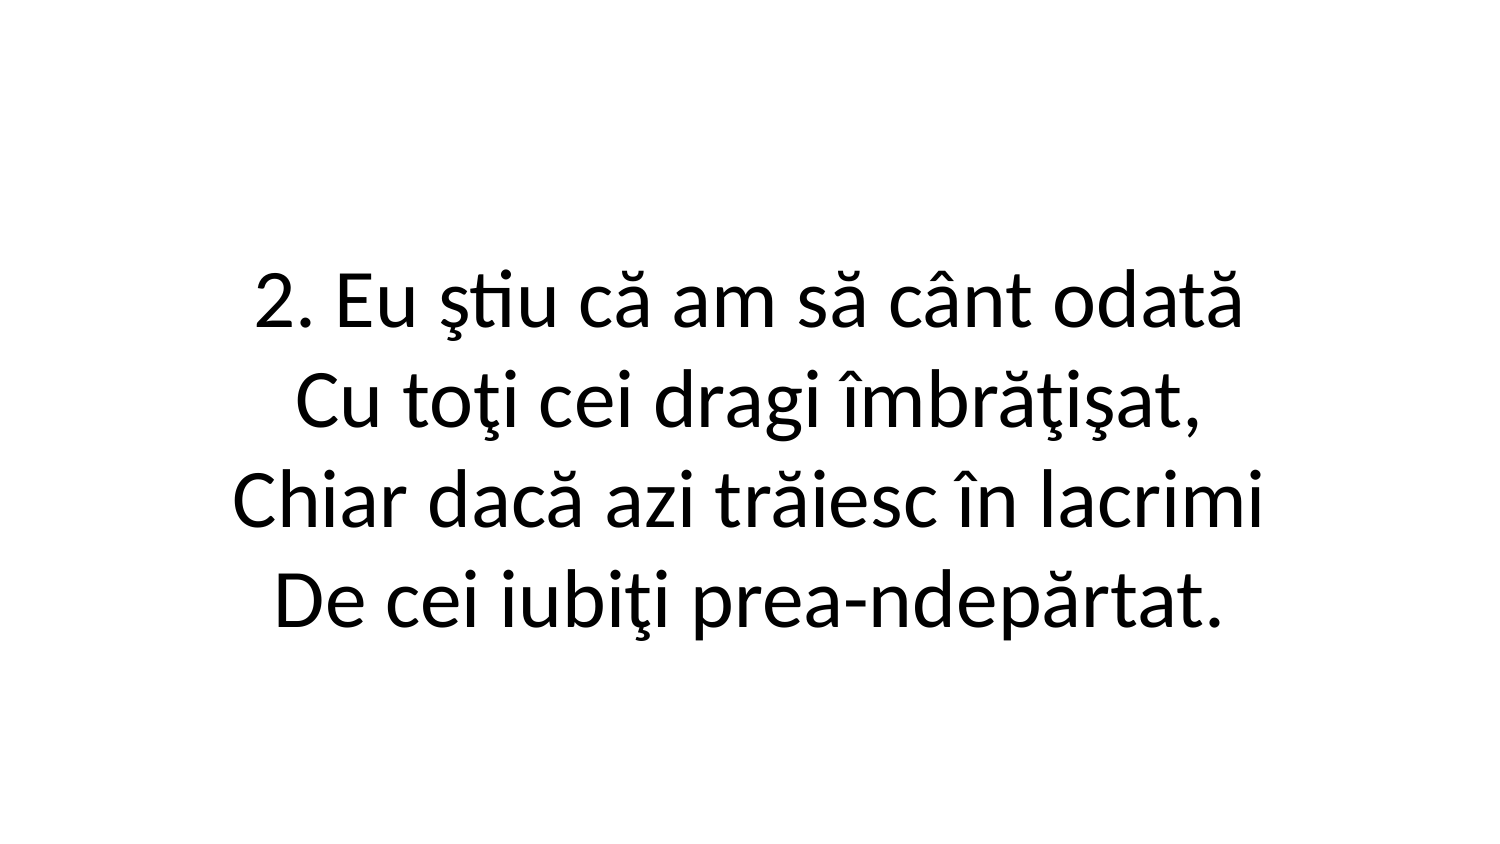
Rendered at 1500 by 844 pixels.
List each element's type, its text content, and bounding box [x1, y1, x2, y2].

text_box 2. Eu ştiu că am să cânt odată Cu toţi cei dragi îmbrăţişat, Chiar dacă azi trăiesc în lacrimi De cei iubiţi prea-ndepărtat. [217, 192, 1282, 652]
